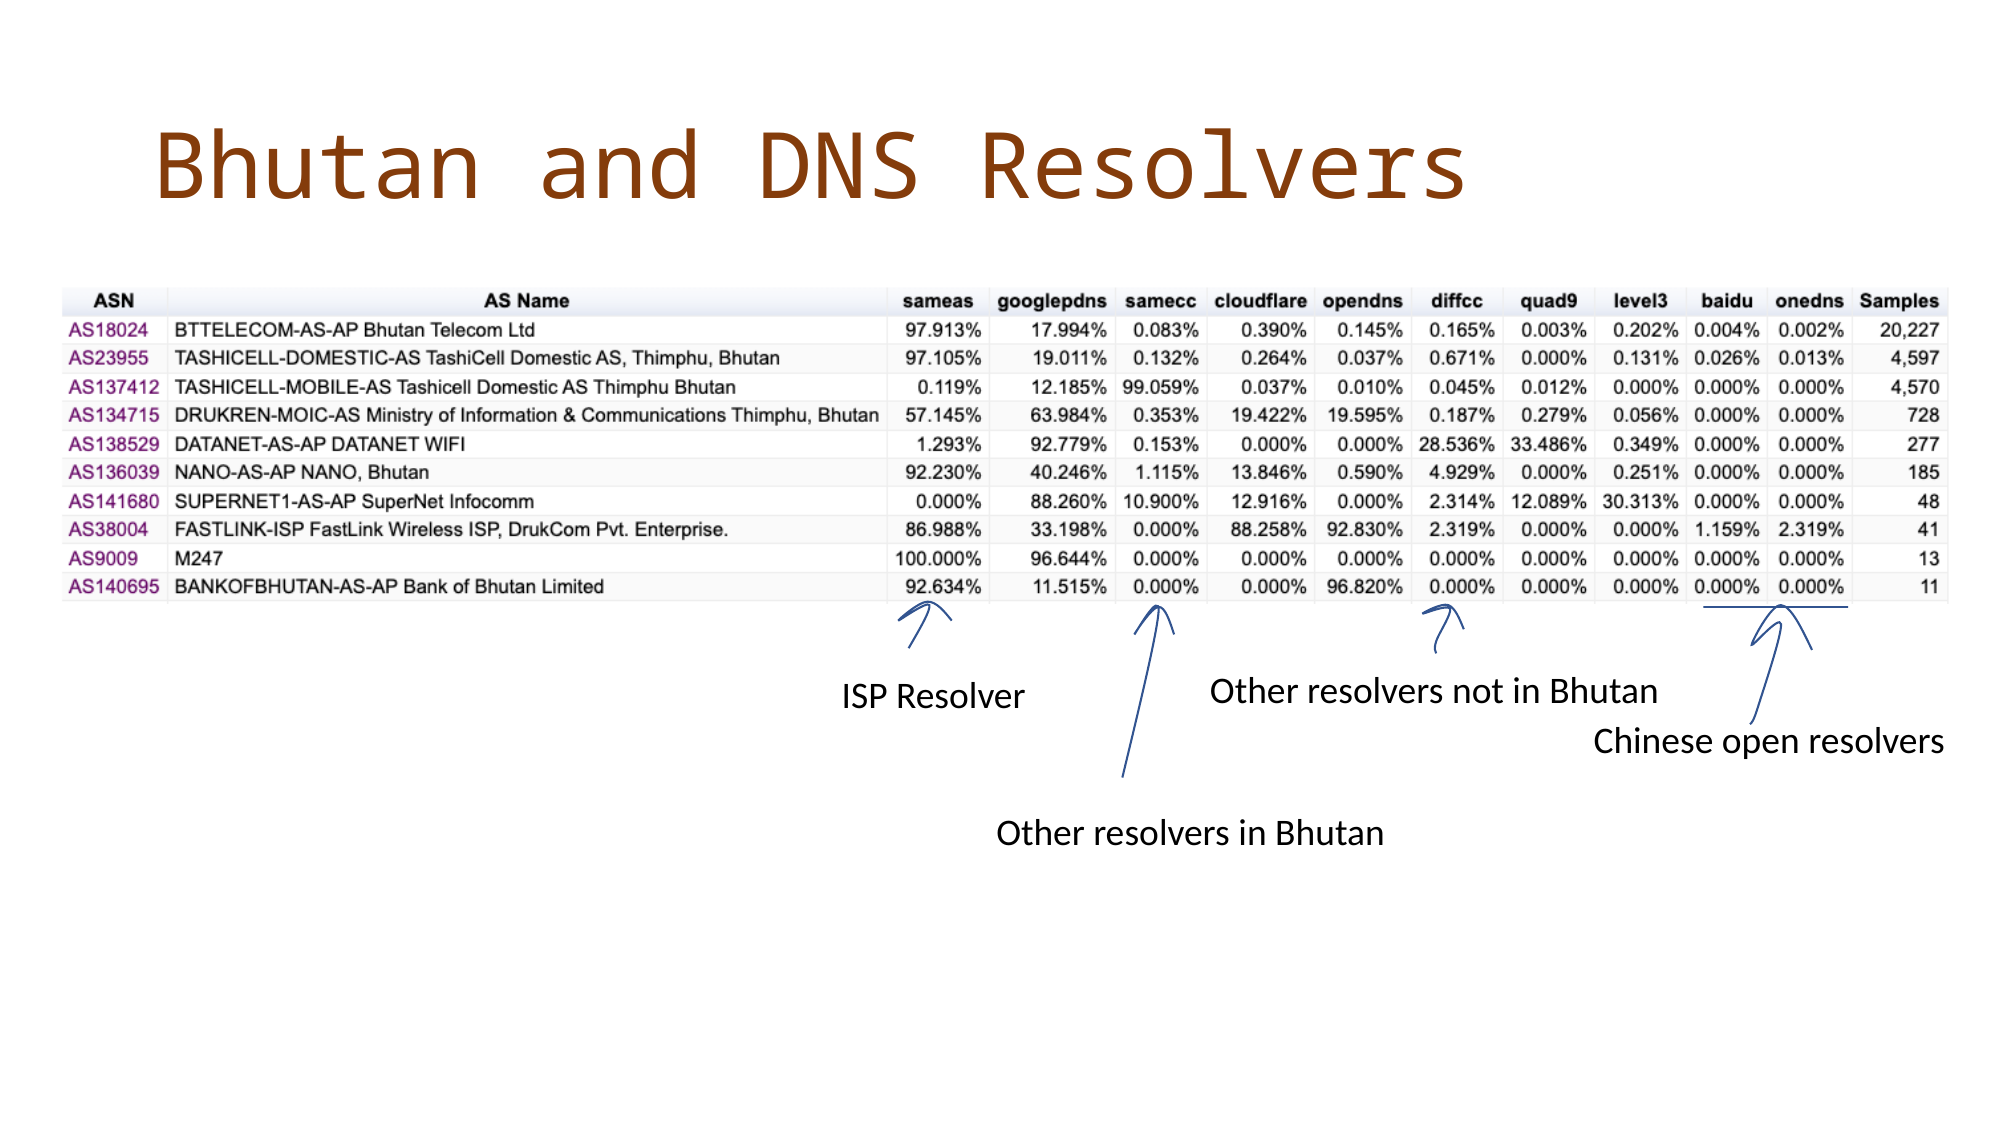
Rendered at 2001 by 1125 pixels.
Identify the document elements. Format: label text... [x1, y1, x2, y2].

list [57, 277, 1958, 604]
text_box [1421, 604, 1465, 654]
text_box Other resolvers in Bhutan [981, 800, 1401, 861]
text_box ISP Resolver [826, 663, 1041, 724]
text_box [1749, 604, 1813, 725]
text_box [1121, 604, 1176, 778]
title Bhutan and DNS Resolvers [137, 59, 1863, 277]
text_box Other resolvers not in Bhutan [1195, 658, 1675, 718]
text_box [897, 604, 953, 649]
text_box Chinese open resolvers [1578, 708, 1961, 769]
